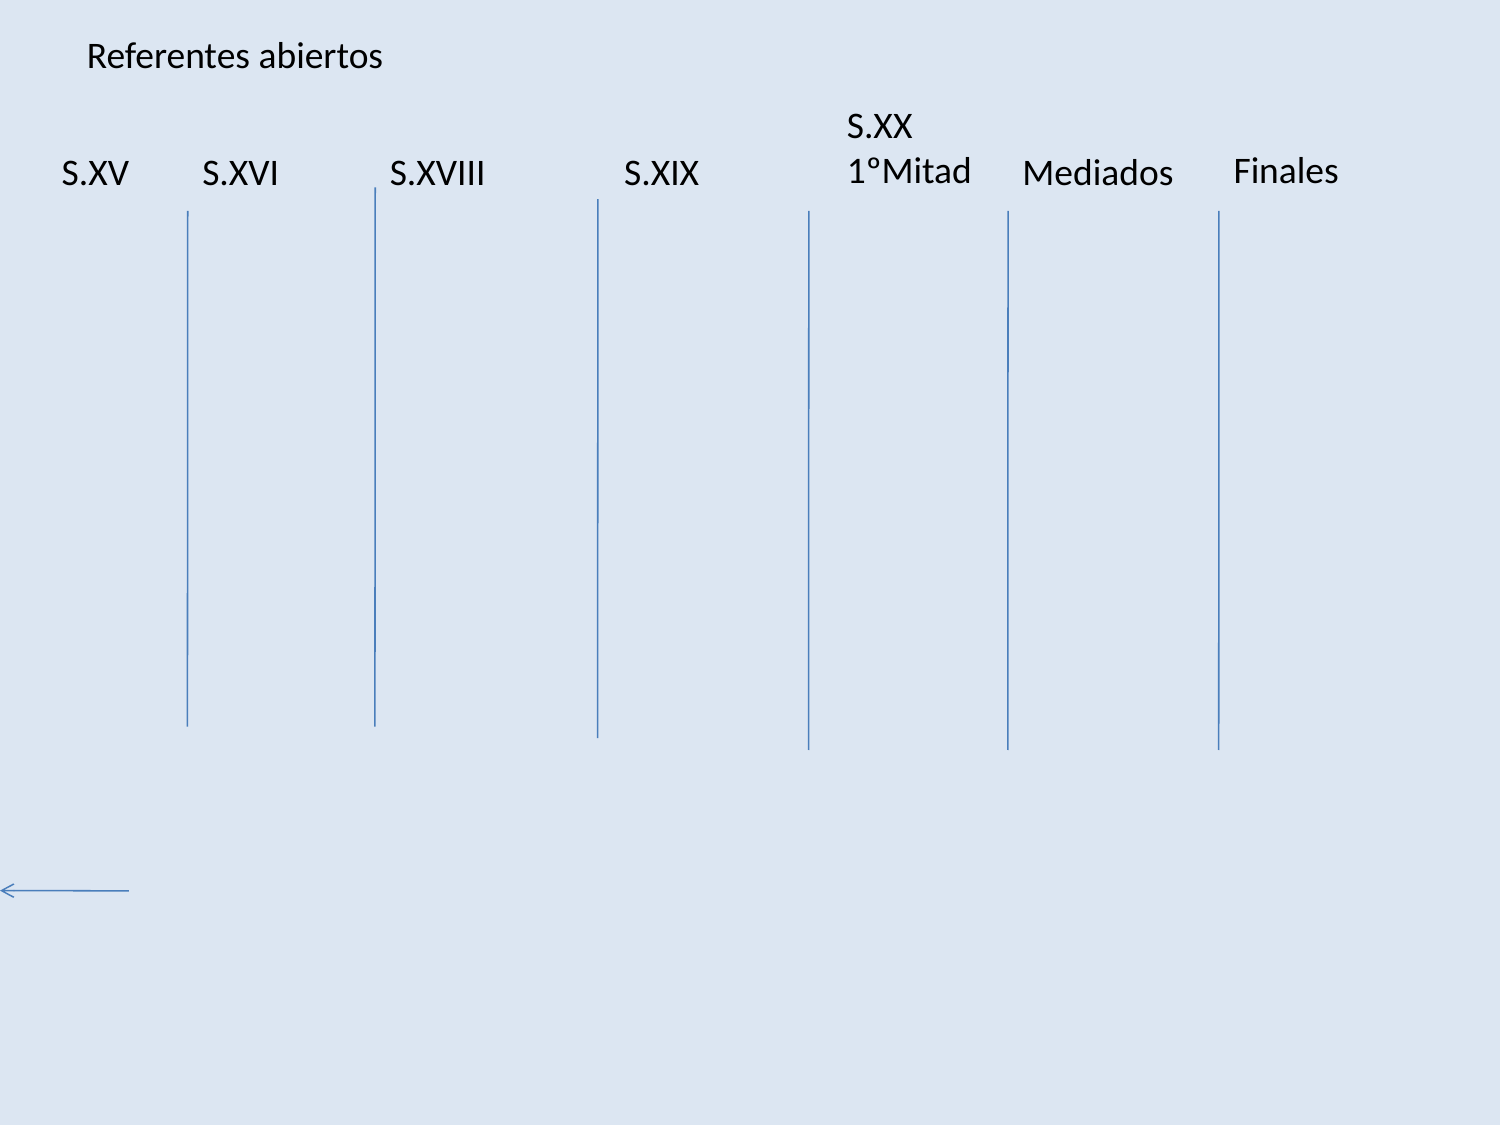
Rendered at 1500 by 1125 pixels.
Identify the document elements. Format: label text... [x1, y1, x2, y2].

text_box S.XIX [609, 140, 750, 201]
text_box S.XV [46, 140, 187, 201]
text_box Mediados [1007, 140, 1207, 201]
text_box S.XX 1ºMitad [832, 93, 1008, 199]
text_box S.XVI [187, 140, 329, 201]
text_box Referentes abiertos [72, 23, 399, 84]
text_box Finales [1218, 138, 1360, 199]
text_box S.XVIII [375, 140, 516, 201]
